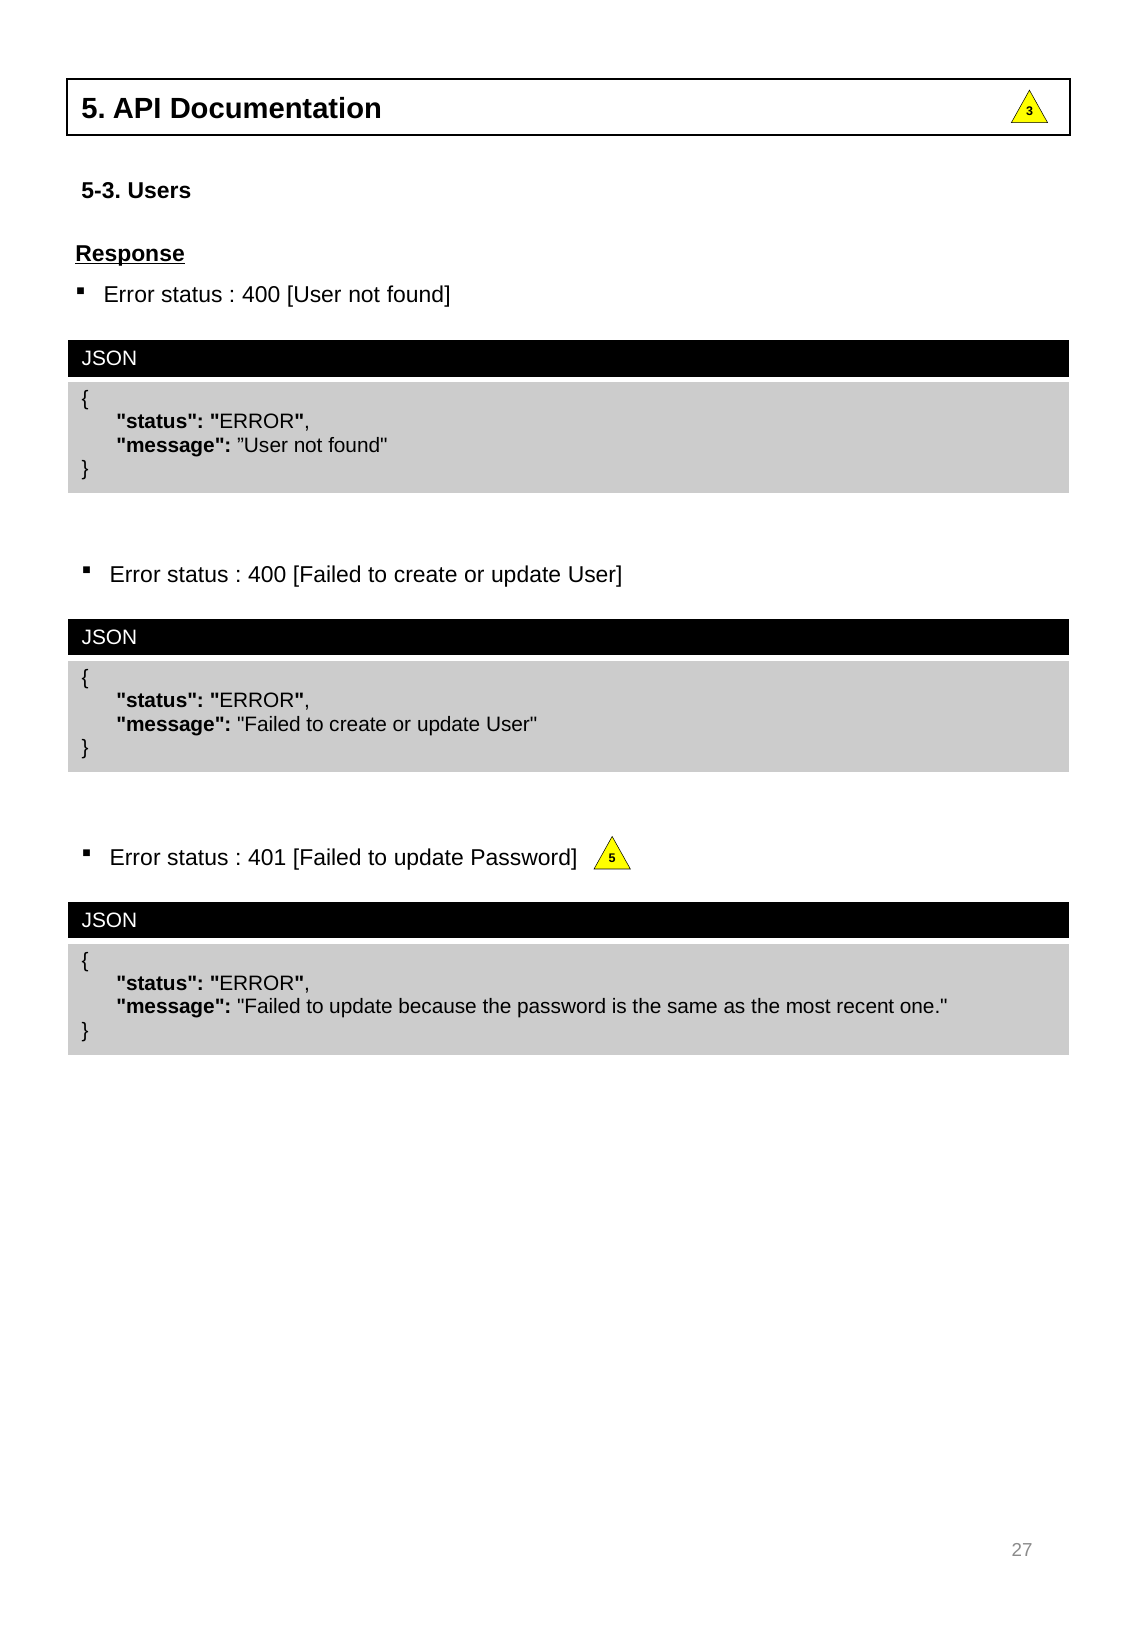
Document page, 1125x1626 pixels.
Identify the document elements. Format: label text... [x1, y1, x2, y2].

text_box 5. API Documentation [66, 78, 1071, 136]
text_box Response Error status : 400 [User not found] [60, 217, 1065, 315]
text_box Error status : 400 [Failed to create or update User] [66, 538, 1071, 617]
table_header JSON [68, 902, 1069, 938]
table_cell { "status": "ERROR", "message": ”User not found" } [68, 382, 1069, 493]
table_header JSON [68, 340, 1069, 377]
table_header JSON [68, 619, 1069, 655]
table_cell { "status": "ERROR", "message": "Failed to update because the password is the same as the most recent one." } [68, 944, 1069, 1055]
text_box Error status : 401 [Failed to update Password] [66, 821, 1071, 900]
text_box 3 [1009, 88, 1050, 124]
text_box 5 [592, 834, 633, 871]
text_box 5-3. Users [66, 168, 1071, 211]
slide_number 27 [794, 1506, 1048, 1593]
table_cell { "status": "ERROR", "message": "Failed to create or update User" } [68, 661, 1069, 772]
